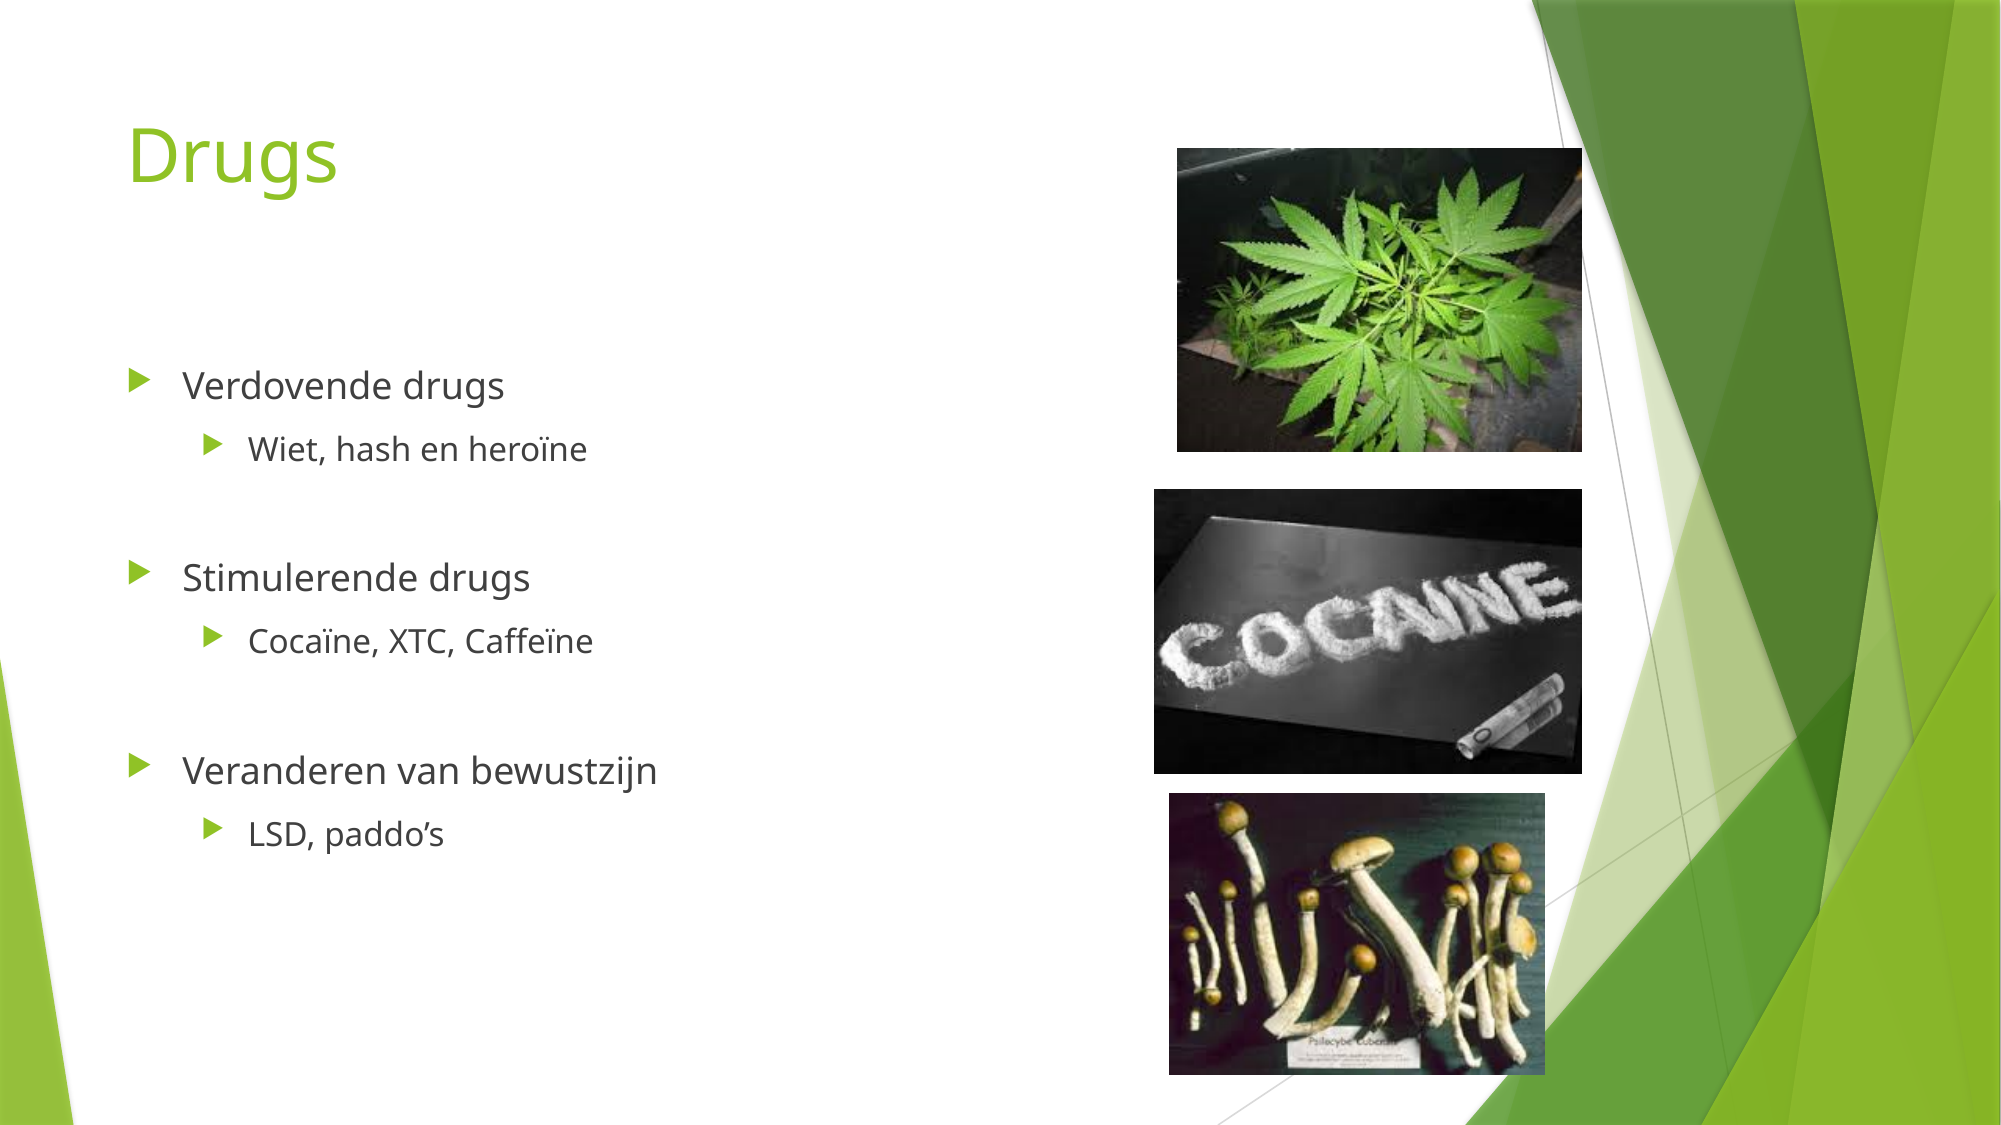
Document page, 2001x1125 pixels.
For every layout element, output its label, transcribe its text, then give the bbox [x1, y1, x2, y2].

picture [1169, 793, 1546, 1076]
title Drugs [111, 99, 1522, 317]
picture [1176, 147, 1583, 452]
picture [1154, 488, 1583, 774]
list Verdovende drugs Wiet, hash en heroïne Stimulerende drugs Cocaïne, XTC, Caffeïne Veranderen van bewustzijn LSD, paddo’s [111, 354, 1522, 992]
